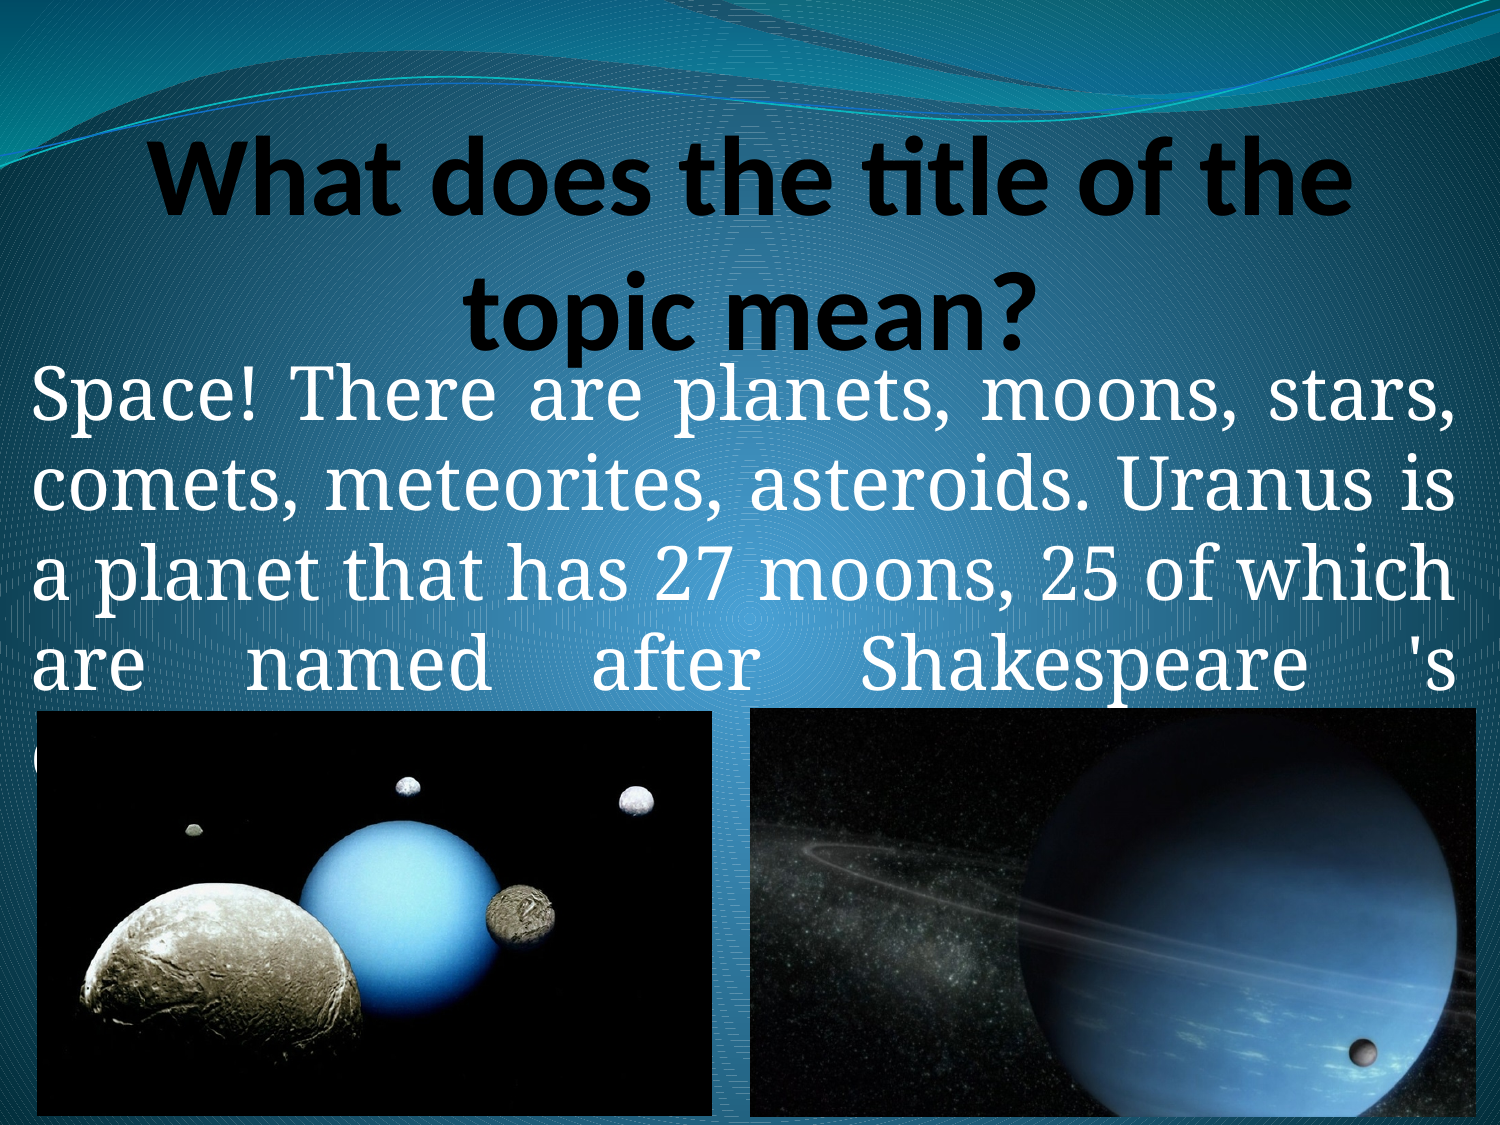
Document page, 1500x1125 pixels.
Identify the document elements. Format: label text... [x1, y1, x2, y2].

subtitle Space! There are planets, moons, stars, comets, meteorites, asteroids. Uranus is a planet that has 27 moons, 25 of which are named after Shakespeare 's characters. [30, 338, 1470, 868]
title What does the title of the topic mean? [24, 101, 1483, 374]
picture [749, 708, 1476, 1118]
picture [37, 710, 713, 1116]
